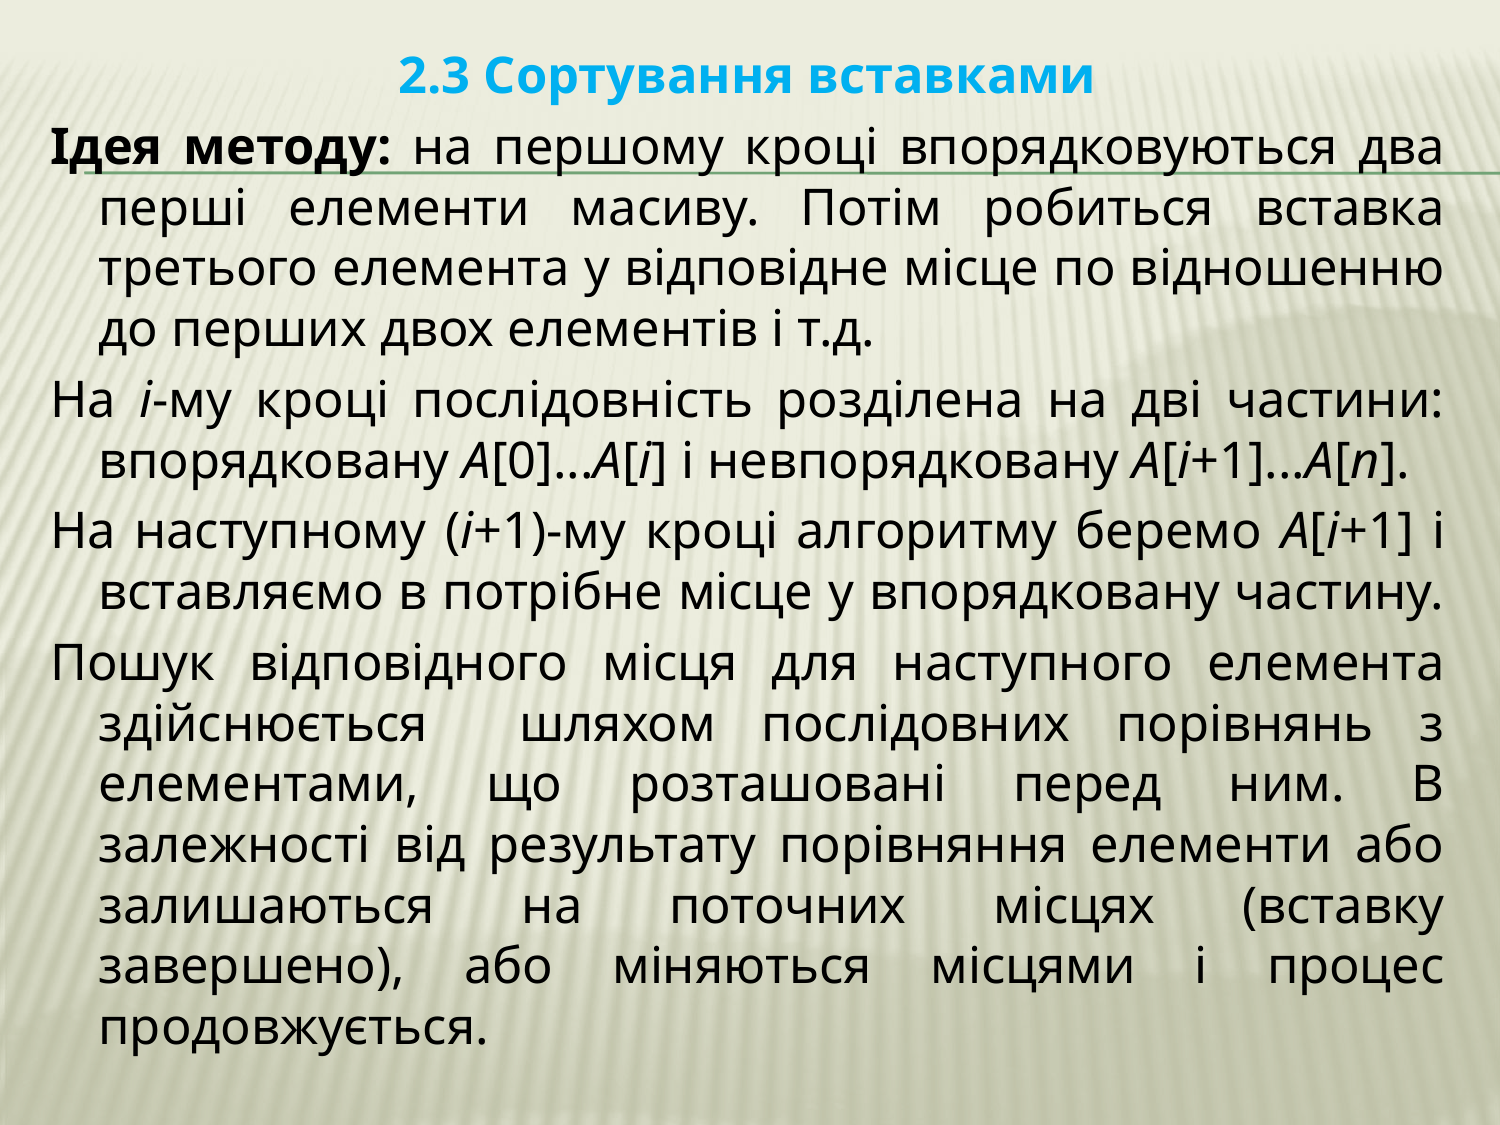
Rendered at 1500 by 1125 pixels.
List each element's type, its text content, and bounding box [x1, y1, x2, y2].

list 2.3 Сортування вставками Ідея методу: на першому кроці впорядковуються два перші елементи масиву. Потім робиться вставка третього елемента у відповідне місце по відношенню до перших двох елементів і т.д. На і-му кроці послідовність розділена на дві частини: впорядковану А[0]...А[і] і невпорядковану А[і+1]...А[n]. На наступному (і+1)-му кроці алгоритму беремо А[і+1] і вставляємо в потрібне місце у впорядковану частину. Пошук відповідного місця для наступного елемента здійснюється шляхом послідовних порівнянь з елементами, що розташовані перед ним. В залежності від результату порівняння елементи або залишаються на поточних місцях (вставку завершено), або міняються місцями і процес продовжується. [35, 0, 1461, 1125]
